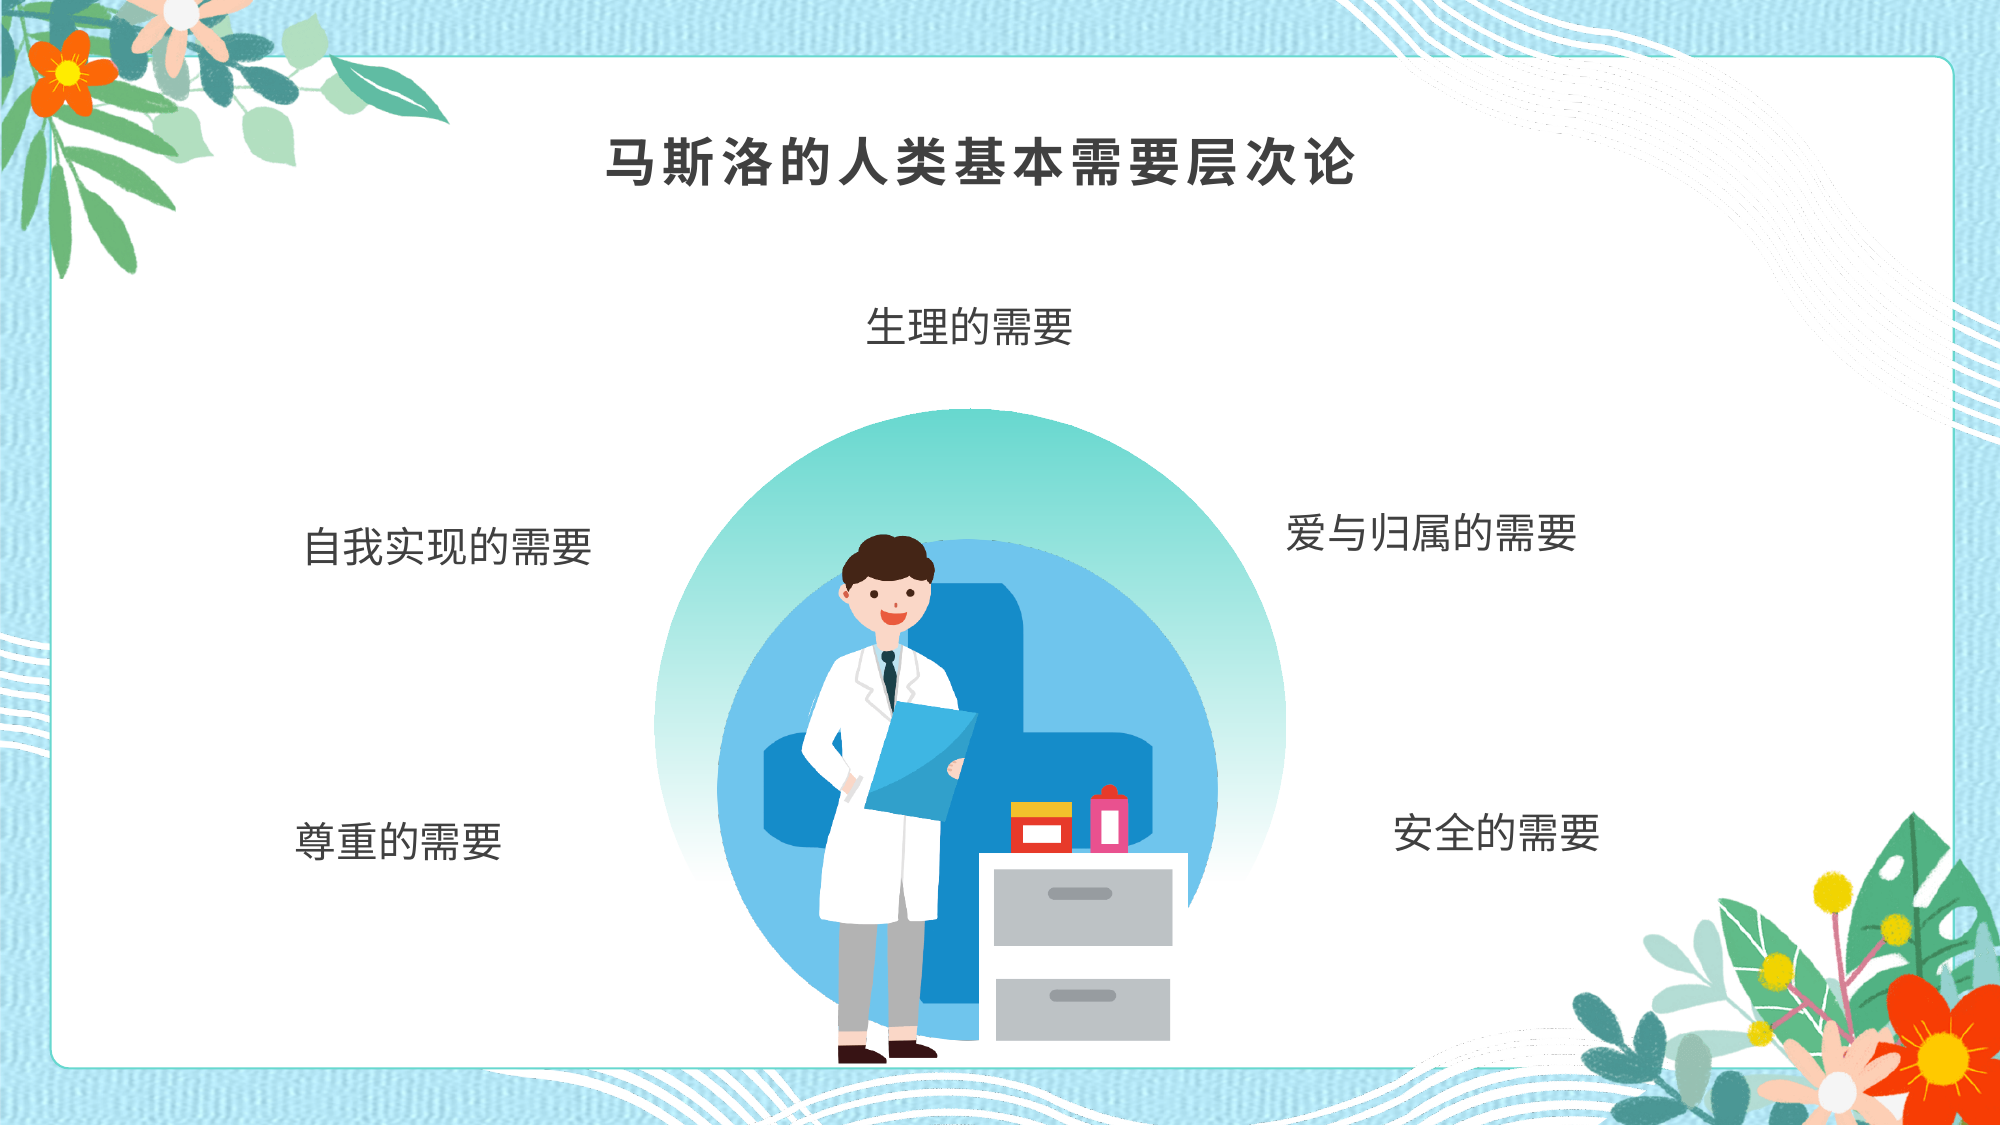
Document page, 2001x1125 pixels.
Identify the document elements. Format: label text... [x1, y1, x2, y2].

picture [0, 0, 2000, 1125]
text_box 尊重的需要 [294, 815, 564, 866]
text_box 爱与归属的需要 [1286, 507, 1591, 558]
text_box 自我实现的需要 [301, 520, 621, 571]
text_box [654, 408, 1286, 1081]
text_box 马斯洛的人类基本需要层次论 [589, 122, 1505, 200]
text_box 生理的需要 [850, 299, 1090, 360]
text_box 安全的需要 [1377, 805, 1617, 866]
